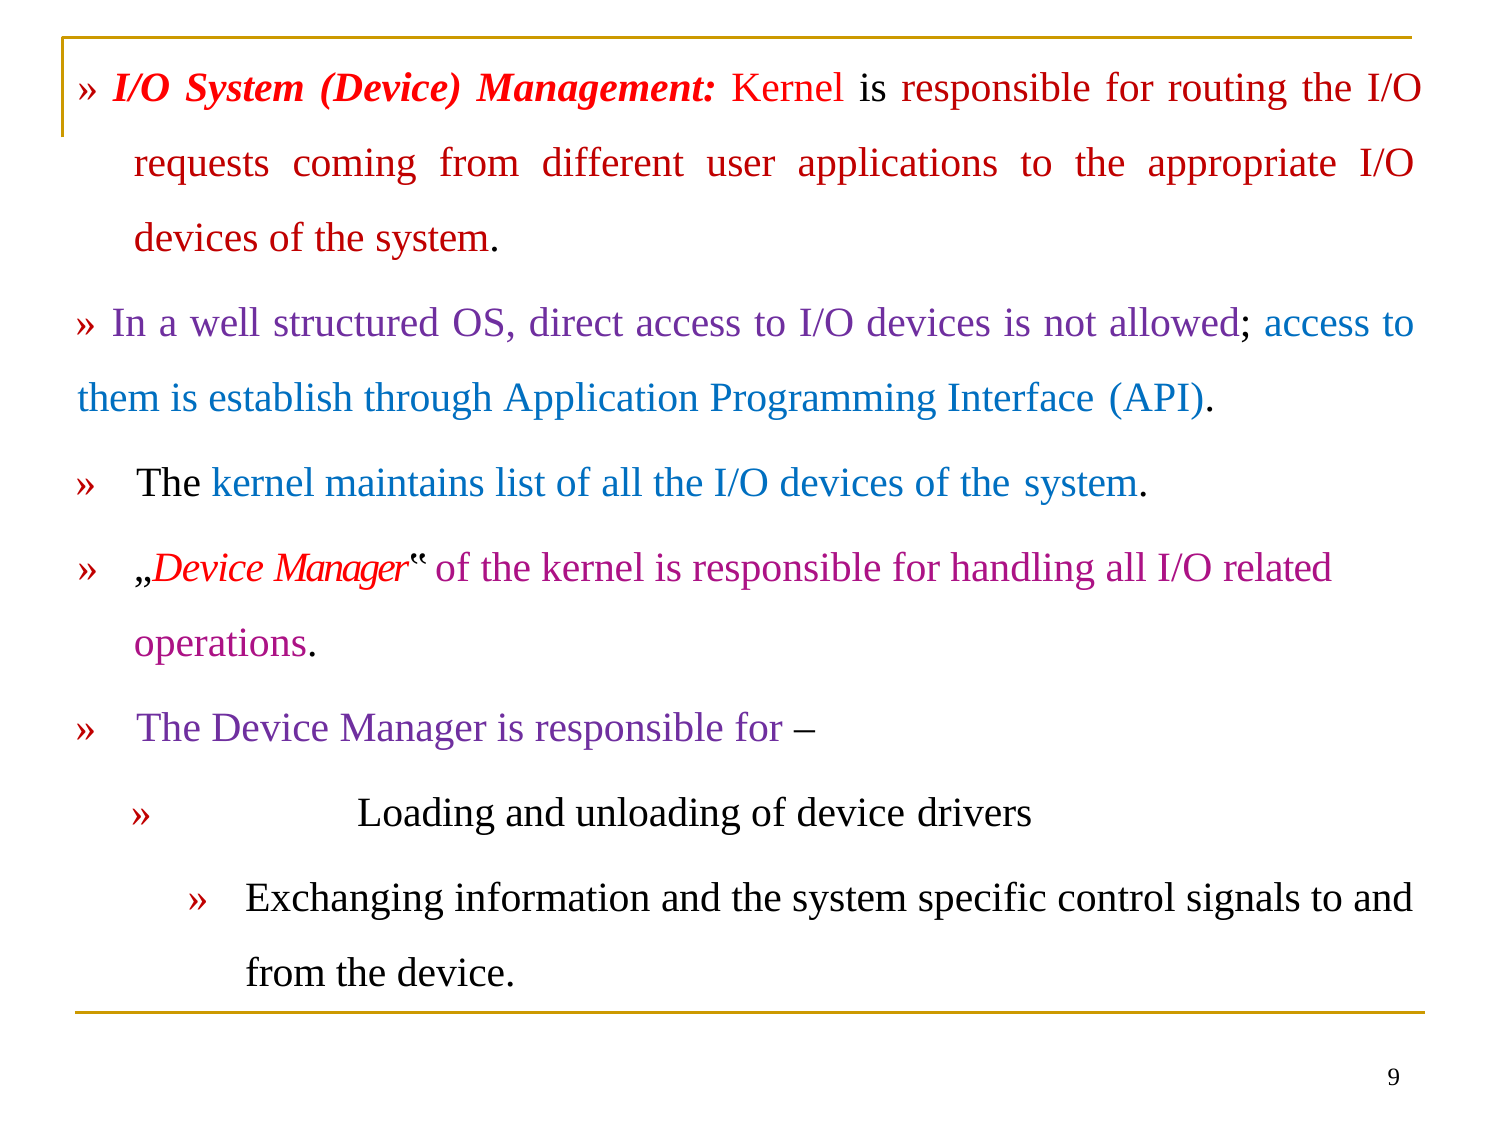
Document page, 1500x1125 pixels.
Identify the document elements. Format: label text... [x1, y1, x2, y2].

text_box » I/O System (Device) Management: Kernel is responsible for routing the I/O requests coming from different user applications to the appropriate I/O devices of the system. » In a well structured OS, direct access to I/O devices is not allowed; access to them is establish through Application Programming Interface (API). » The kernel maintains list of all the I/O devices of the system. » „Device Manager‟ of the kernel is responsible for handling all I/O related operations. » The Device Manager is responsible for – » Loading and unloading of device drivers » Exchanging information and the system specific control signals to and from the device. [75, 32, 1438, 995]
text_box 9 [1381, 1061, 1417, 1091]
